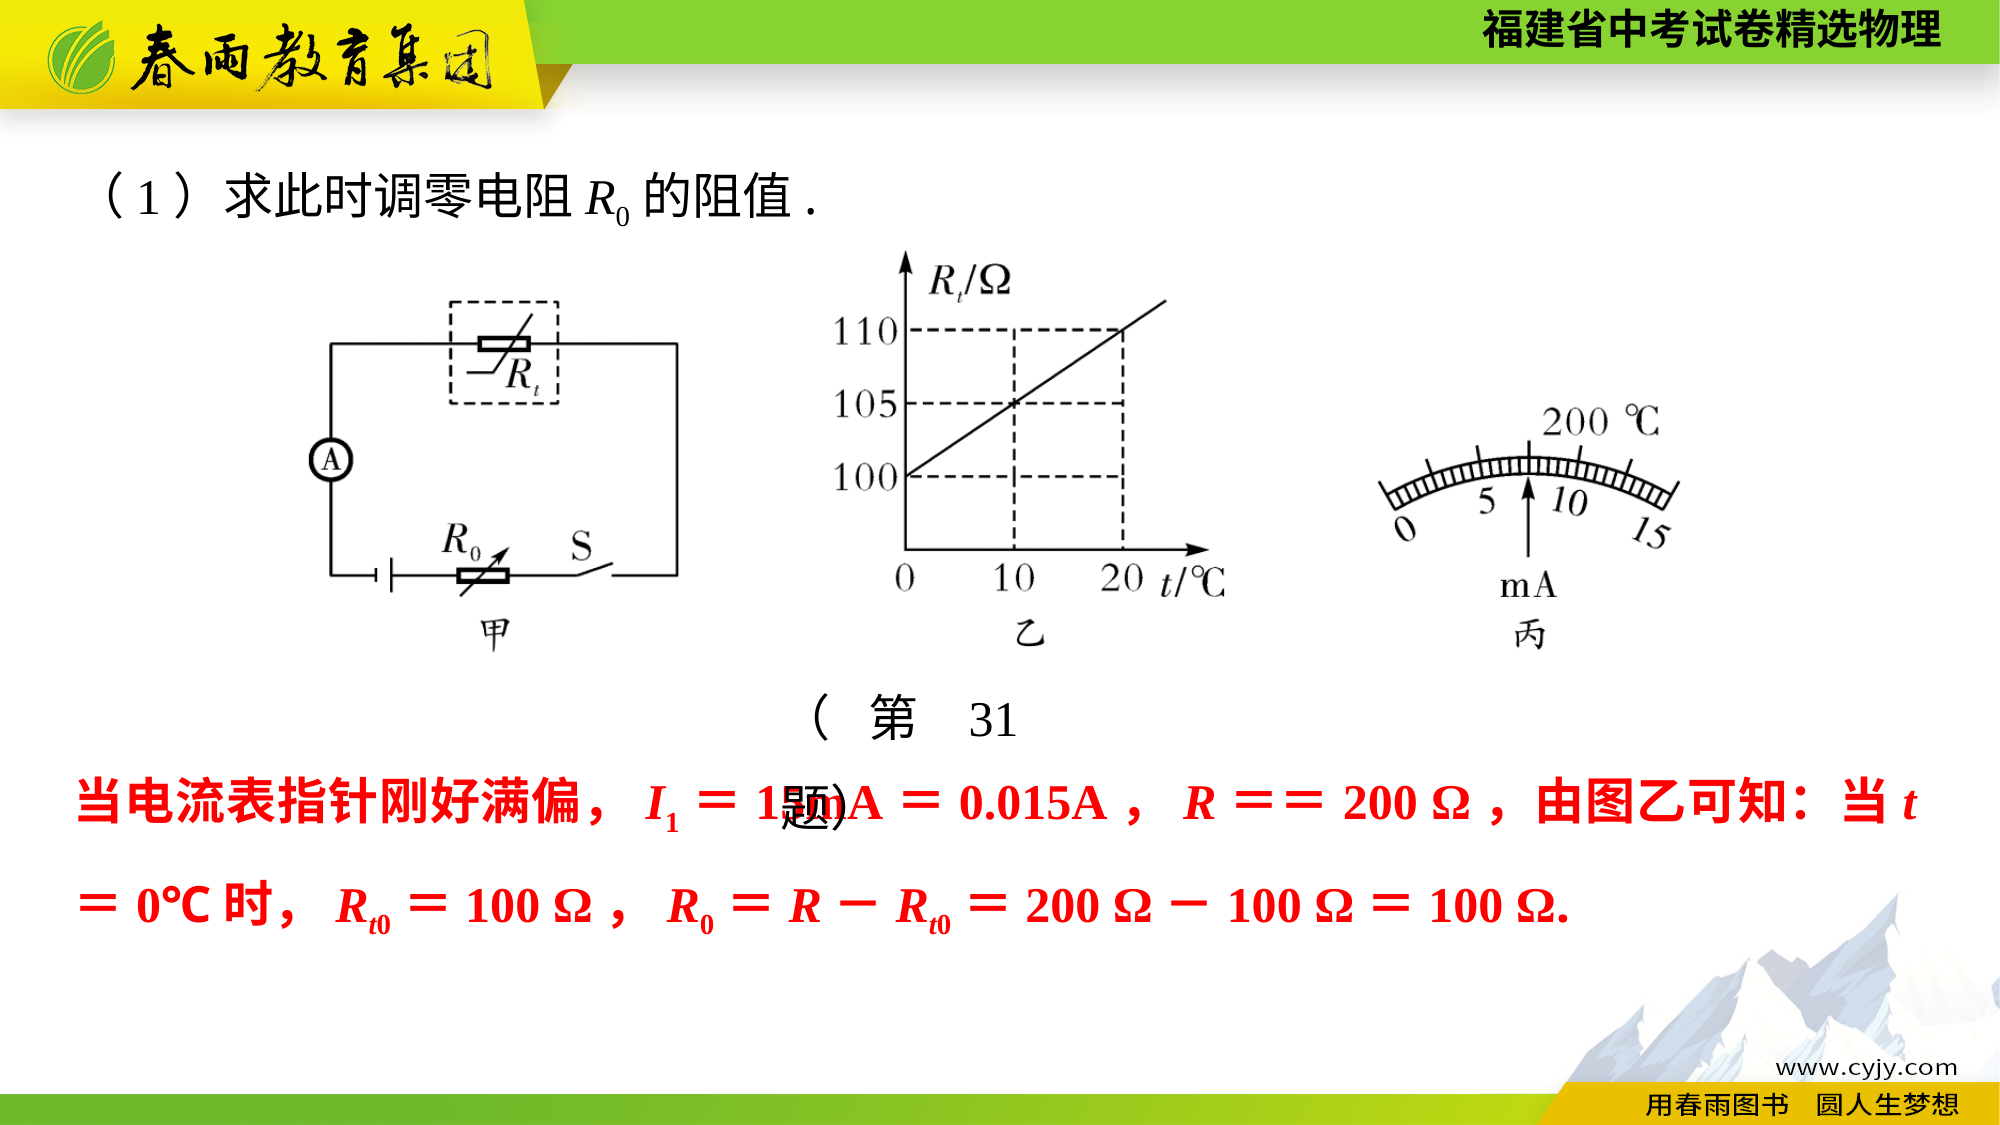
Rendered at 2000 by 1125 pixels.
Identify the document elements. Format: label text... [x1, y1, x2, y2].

picture [0, 0, 2000, 1125]
text_box （第31题） [765, 669, 1046, 754]
list （1）求此时调零电阻R0的阻值. [59, 122, 1944, 217]
